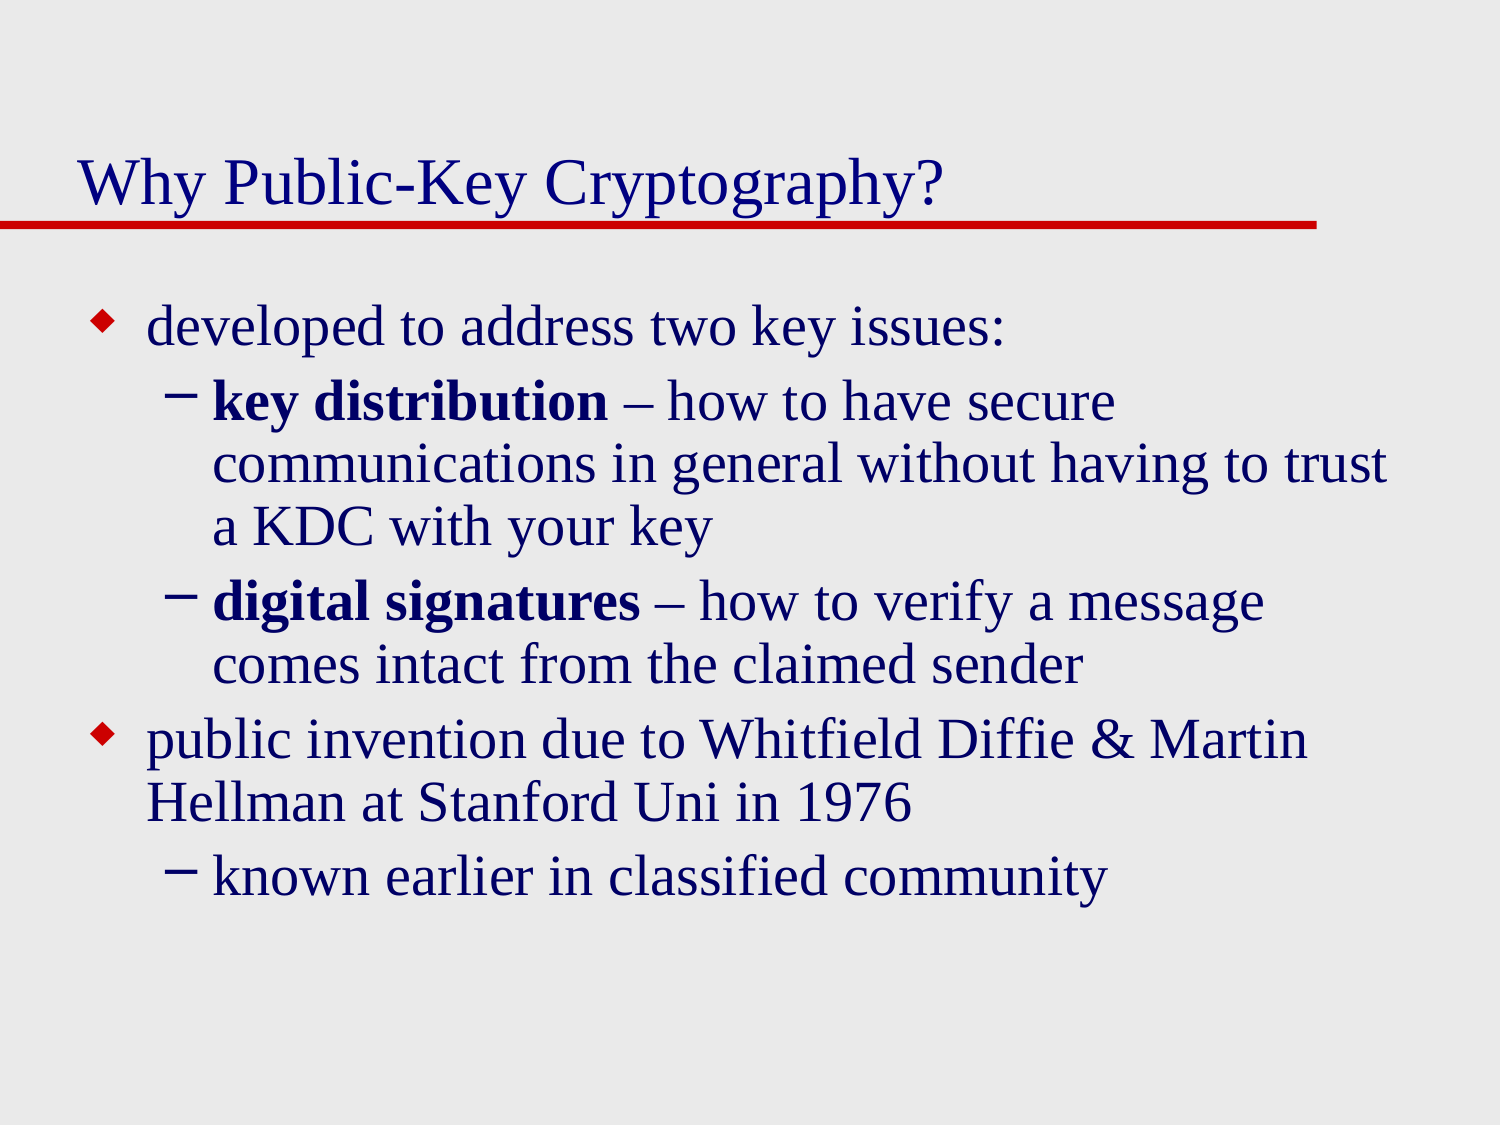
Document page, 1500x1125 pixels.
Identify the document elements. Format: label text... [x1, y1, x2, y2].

title Why Public-Key Cryptography? [62, 43, 1338, 226]
list developed to address two key issues: key distribution – how to have secure communications in general without having to trust a KDC with your key digital signatures – how to verify a message comes intact from the claimed sender public invention due to Whitfield Diffie & Martin Hellman at Stanford Uni in 1976 known earlier in classified community [74, 287, 1426, 1088]
